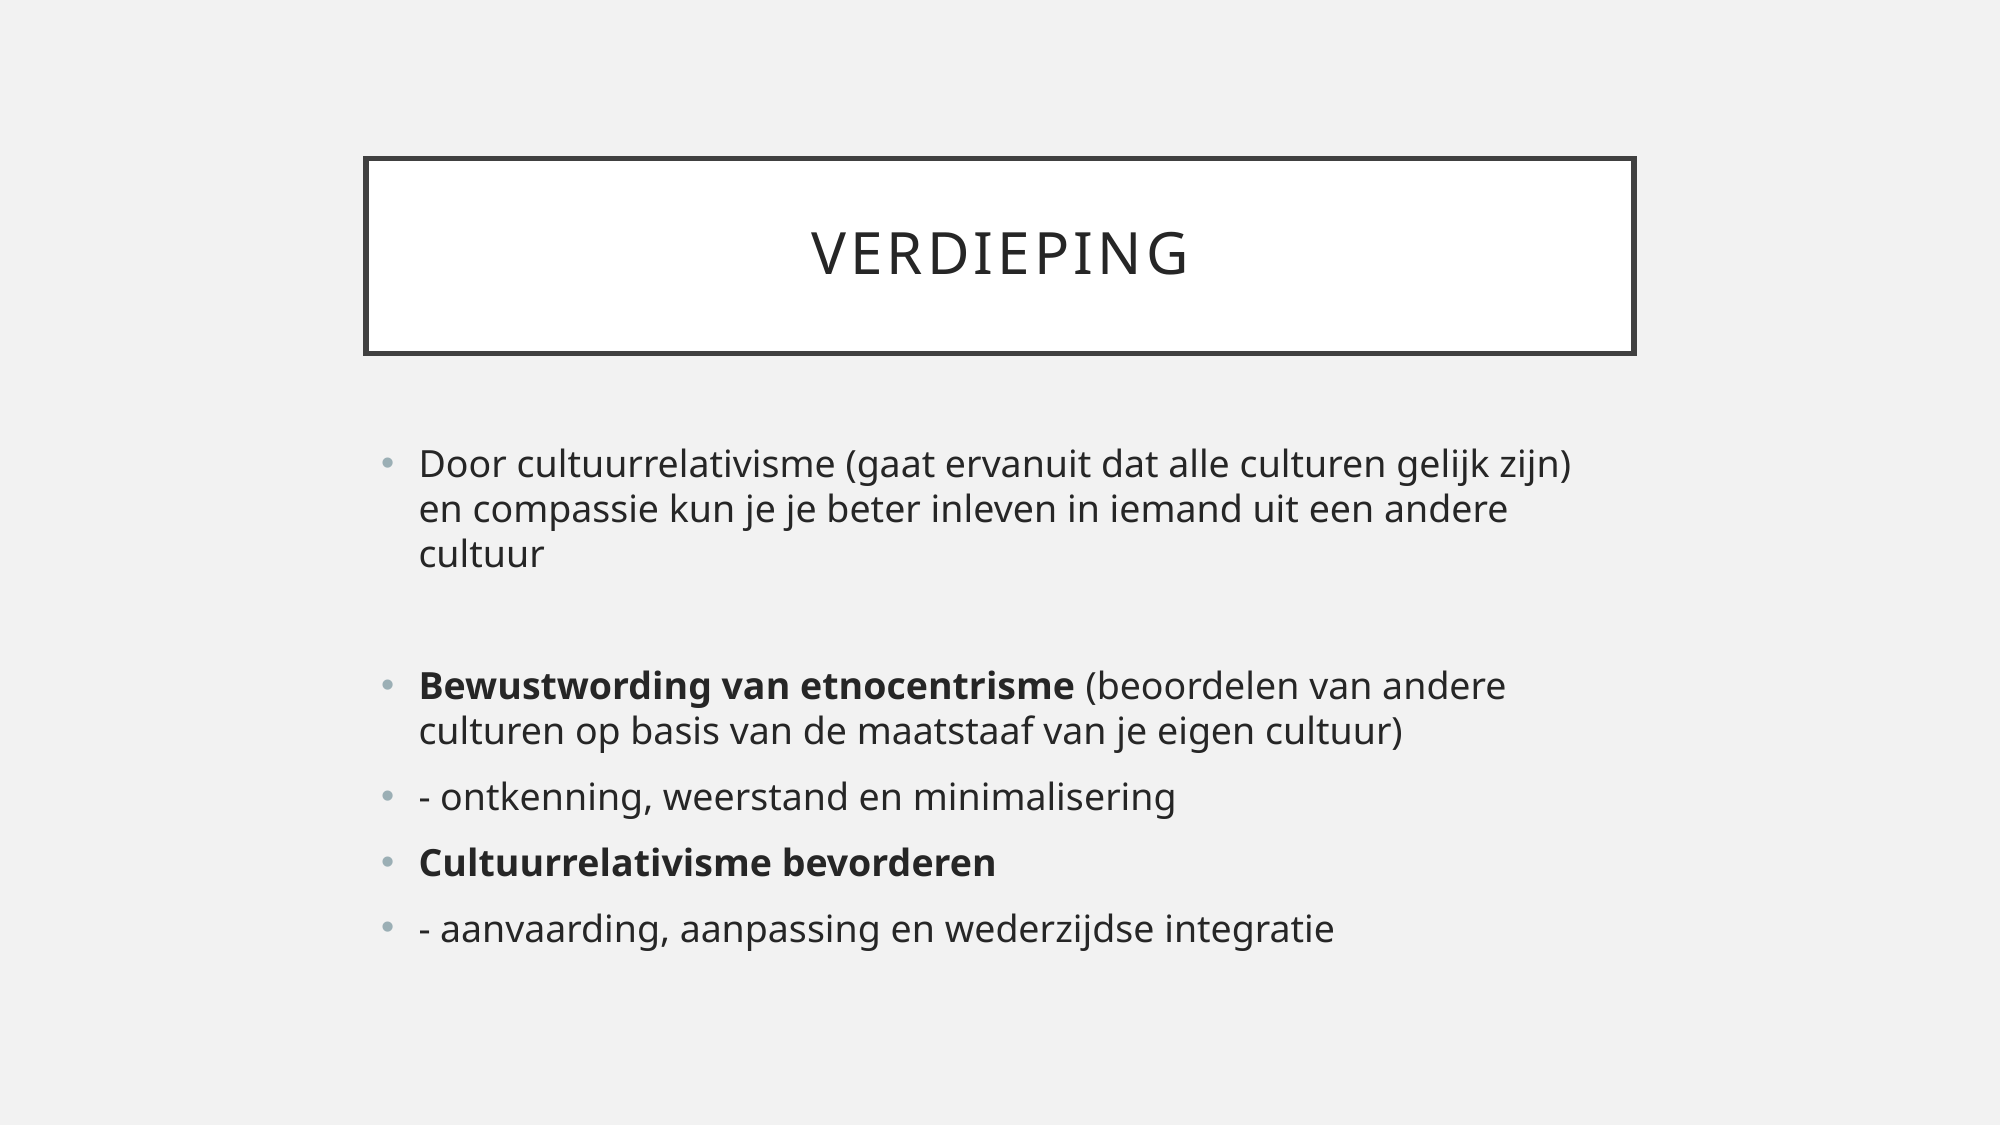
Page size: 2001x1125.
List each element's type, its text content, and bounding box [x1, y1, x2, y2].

title verdieping [363, 156, 1637, 356]
list Door cultuurrelativisme (gaat ervanuit dat alle culturen gelijk zijn) en compassie kun je je beter inleven in iemand uit een andere cultuur Bewustwording van etnocentrisme (beoordelen van andere culturen op basis van de maatstaaf van je eigen cultuur) - ontkenning, weerstand en minimalisering Cultuurrelativisme bevorderen - aanvaarding, aanpassing en wederzijdse integratie [366, 432, 1634, 942]
